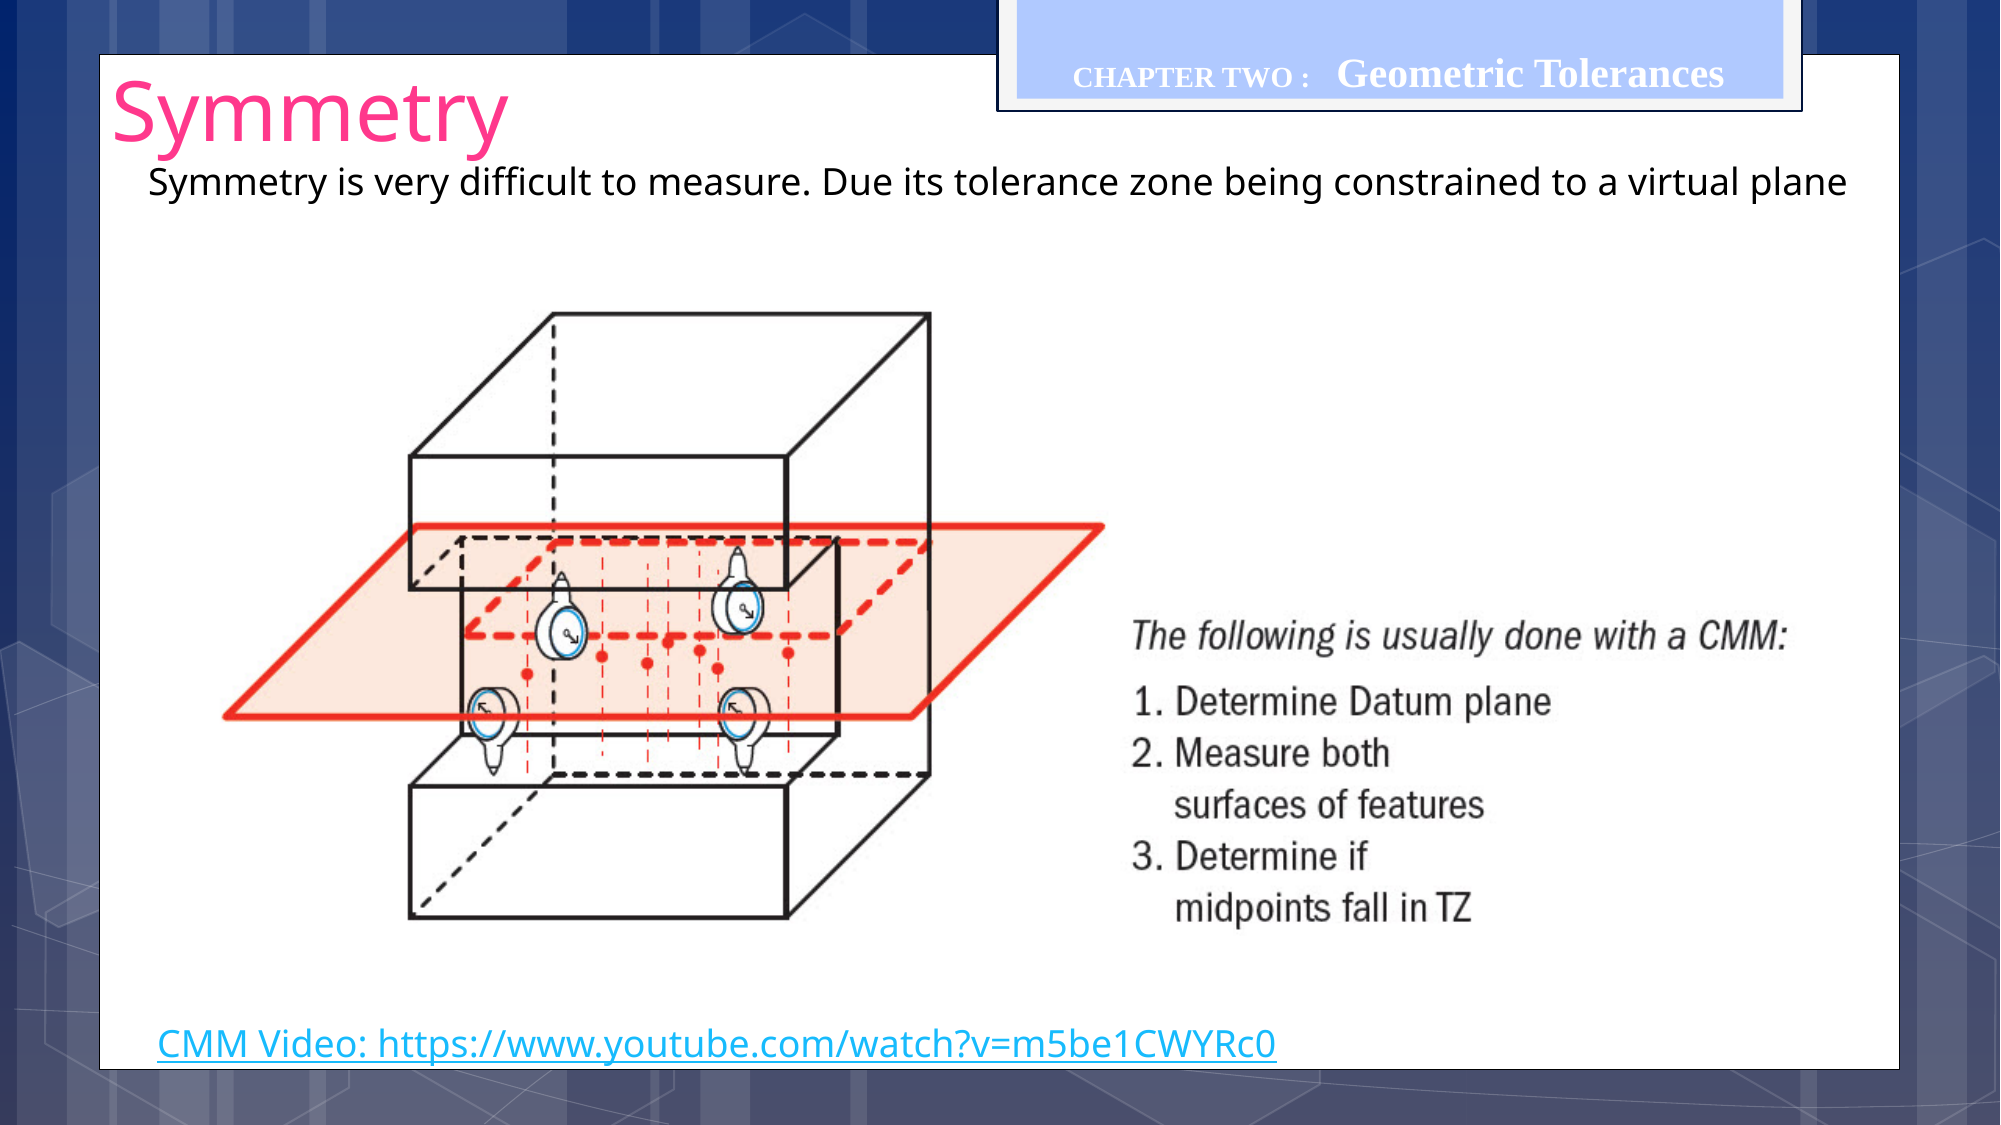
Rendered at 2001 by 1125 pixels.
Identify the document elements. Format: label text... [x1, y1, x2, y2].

text_box CMM Video: https://www.youtube.com/watch?v=m5be1CWYRc0 [142, 1057, 1292, 1124]
title Symmetry [96, 0, 1634, 166]
text_box CHAPTER TWO : Geometric Tolerances [940, 0, 1858, 110]
text_box Symmetry is very difficult to measure. Due its tolerance zone being constrained to a virtual plane [133, 150, 1869, 210]
picture [133, 248, 1835, 1048]
